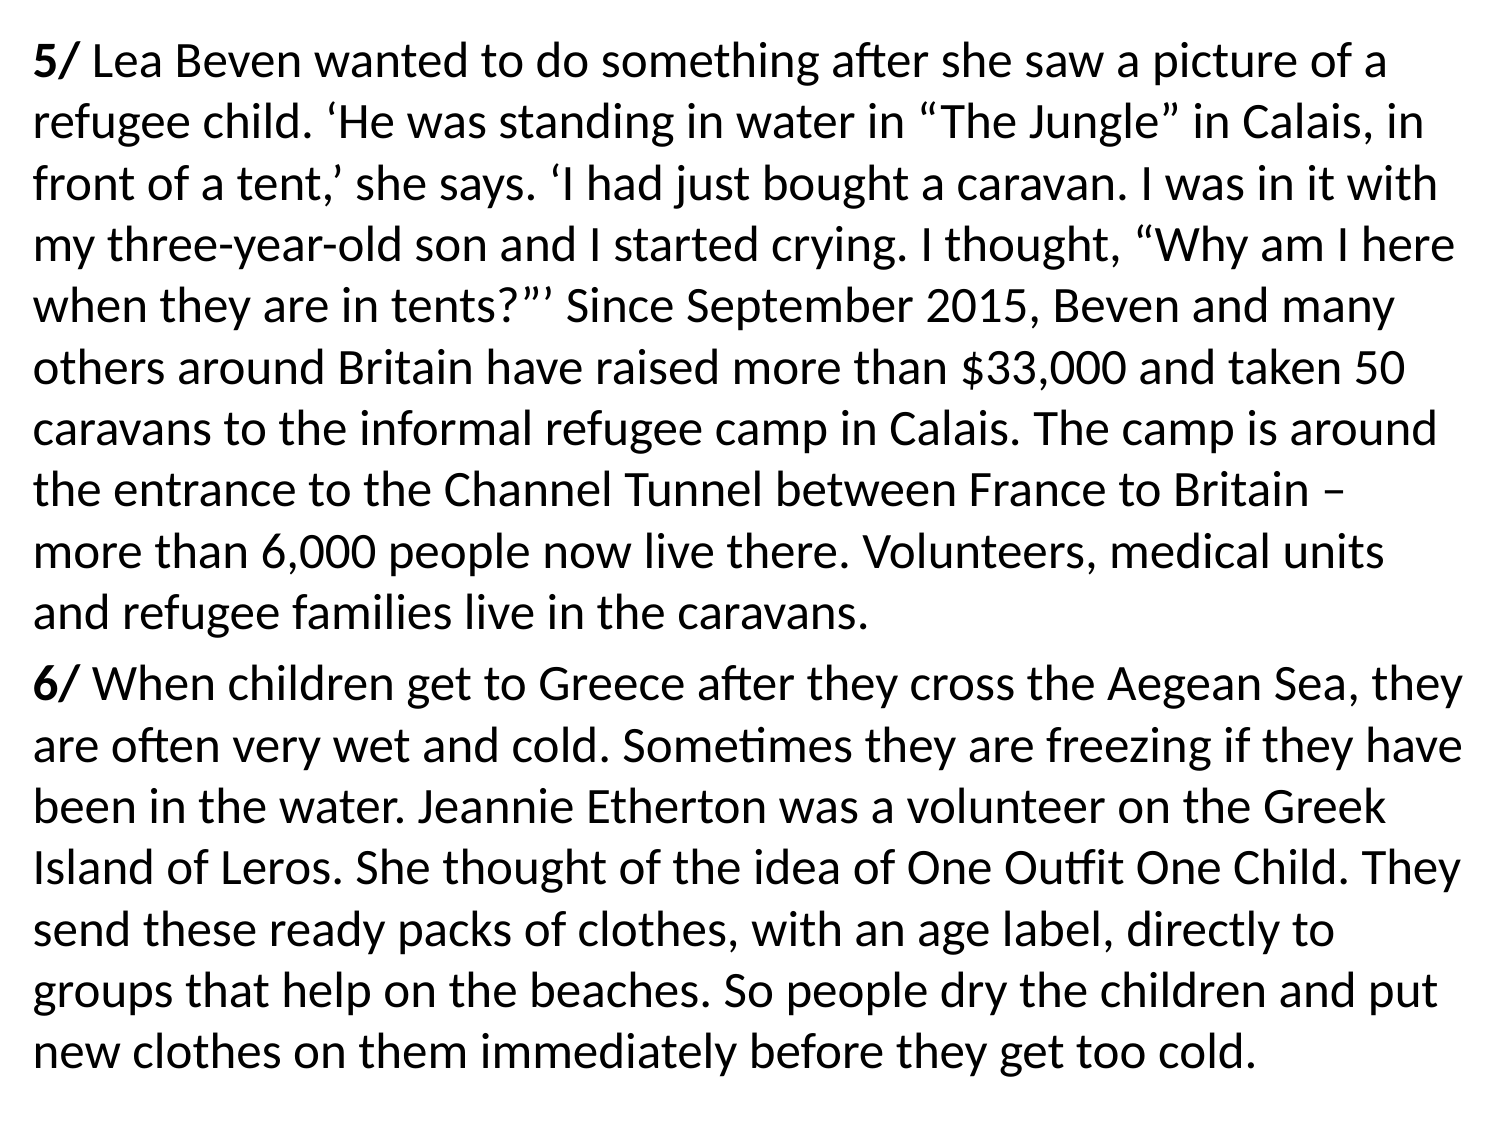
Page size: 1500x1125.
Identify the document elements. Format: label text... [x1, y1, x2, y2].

list 5/ Lea Beven wanted to do something after she saw a picture of a refugee child. ‘He was standing in water in “The Jungle” in Calais, in front of a tent,’ she says. ‘I had just bought a caravan. I was in it with my three-year-old son and I started crying. I thought, “Why am I here when they are in tents?”’ Since September 2015, Beven and many others around Britain have raised more than $33,000 and taken 50 caravans to the informal refugee camp in Calais. The camp is around the entrance to the Channel Tunnel between France to Britain – more than 6,000 people now live there. Volunteers, medical units and refugee families live in the caravans. 6/ When children get to Greece after they cross the Aegean Sea, they are often very wet and cold. Sometimes they are freezing if they have been in the water. Jeannie Etherton was a volunteer on the Greek Island of Leros. She thought of the idea of One Outfit One Child. They send these ready packs of clothes, with an age label, directly to groups that help on the beaches. So people dry the children and put new clothes on them immediately before they get too cold. [17, 19, 1483, 1106]
